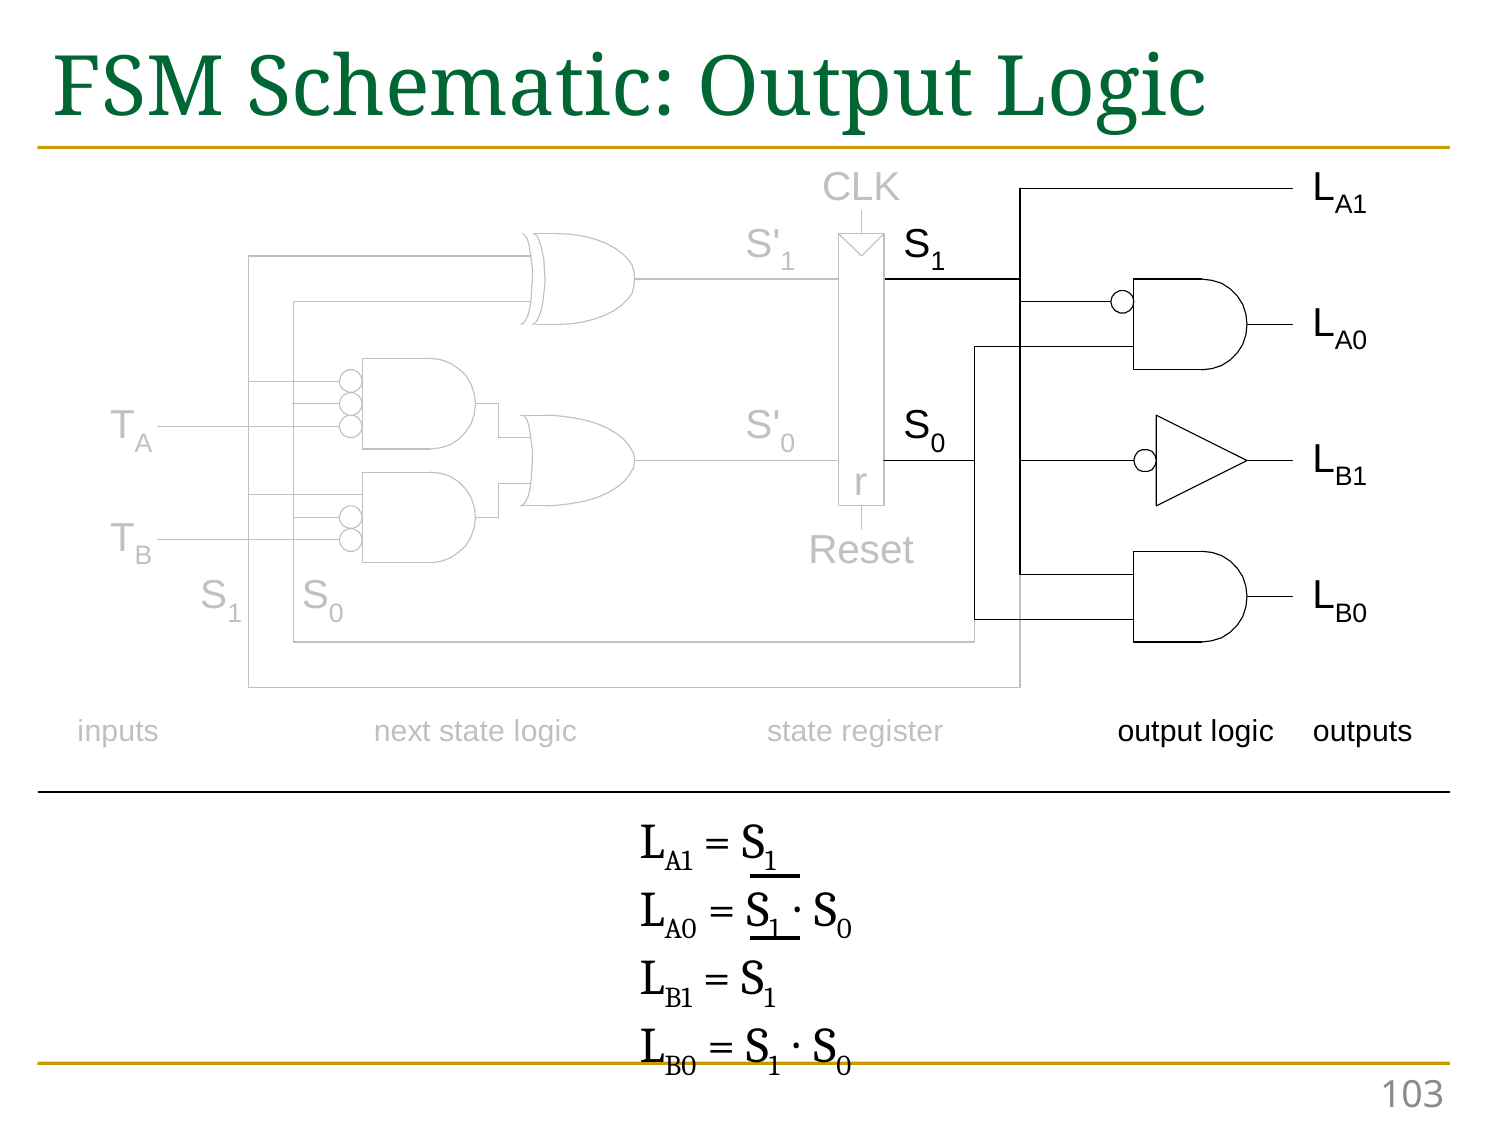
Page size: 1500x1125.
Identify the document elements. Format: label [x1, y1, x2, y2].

title [37, 24, 1450, 200]
text_box [624, 800, 1000, 1089]
slide_number [1121, 1066, 1460, 1125]
text_box [49, 137, 1438, 784]
